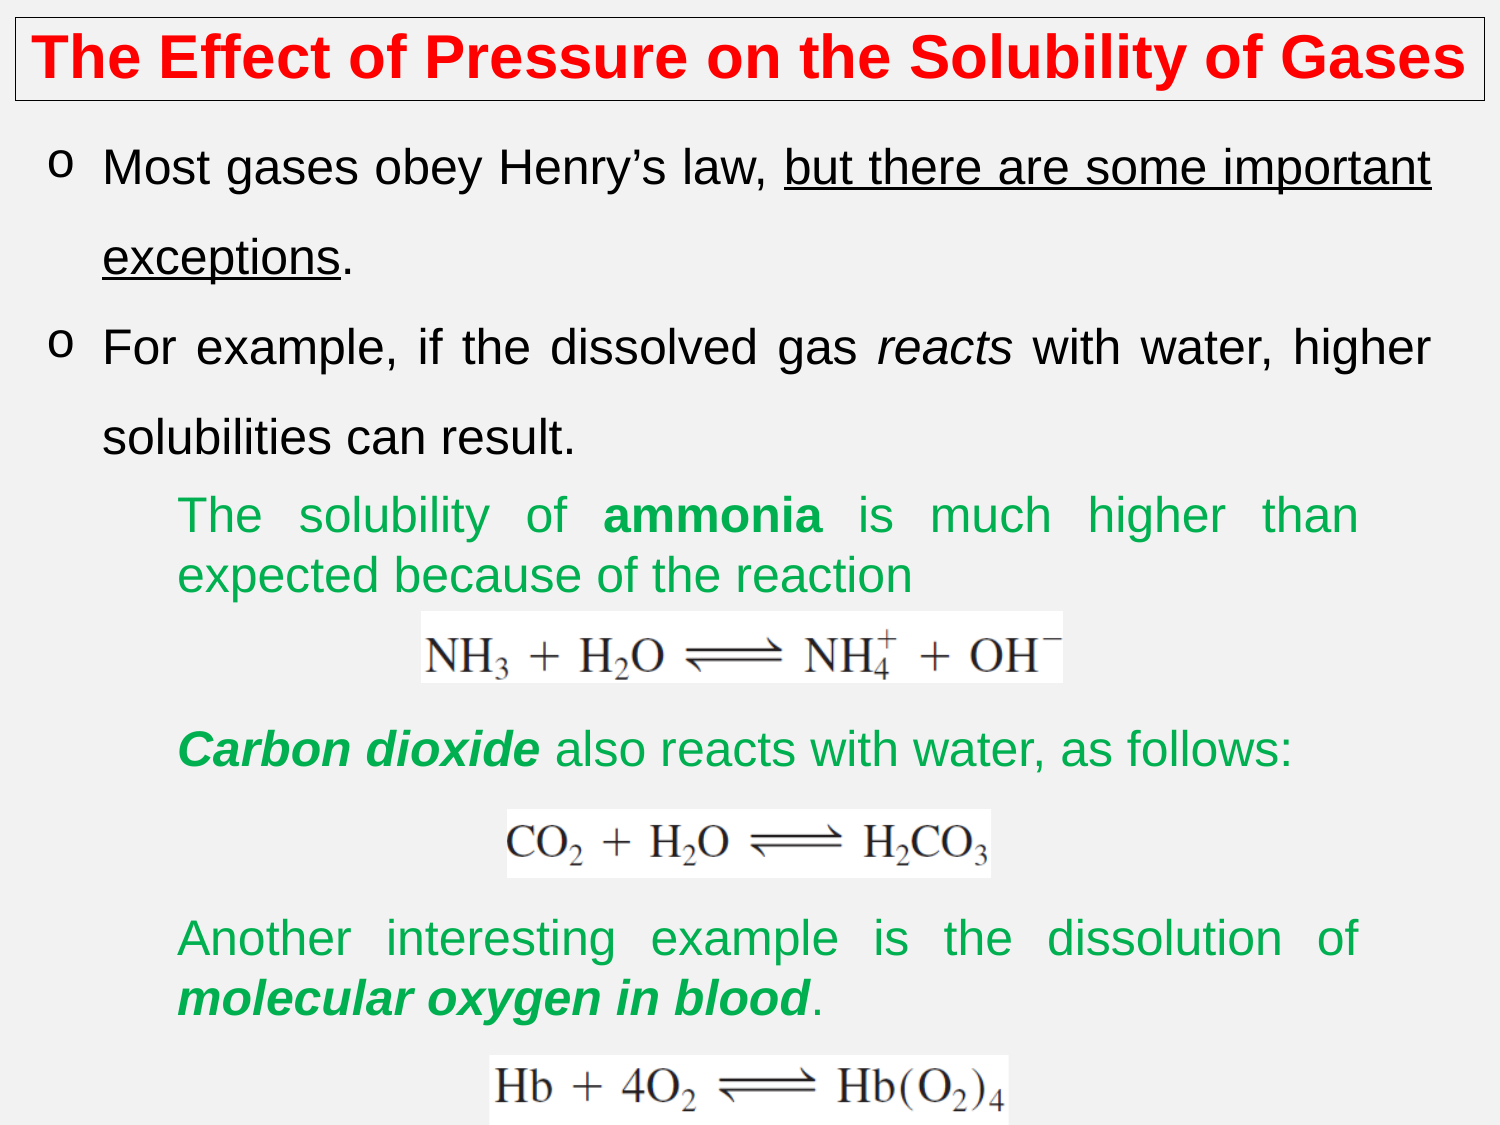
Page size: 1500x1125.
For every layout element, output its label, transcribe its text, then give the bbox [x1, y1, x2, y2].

text_box The solubility of ammonia is much higher than expected because of the reaction [162, 475, 1375, 610]
picture [507, 808, 991, 878]
title The Effect of Pressure on the Solubility of Gases [15, 17, 1485, 101]
text_box Most gases obey Henry’s law, but there are some important exceptions. For example, if the dissolved gas reacts with water, higher solubilities can result. [31, 96, 1447, 472]
picture [489, 1054, 1009, 1125]
picture [420, 611, 1063, 683]
text_box Another interesting example is the dissolution of molecular oxygen in blood. [162, 898, 1375, 1034]
text_box Carbon dioxide also reacts with water, as follows: [162, 709, 1383, 784]
